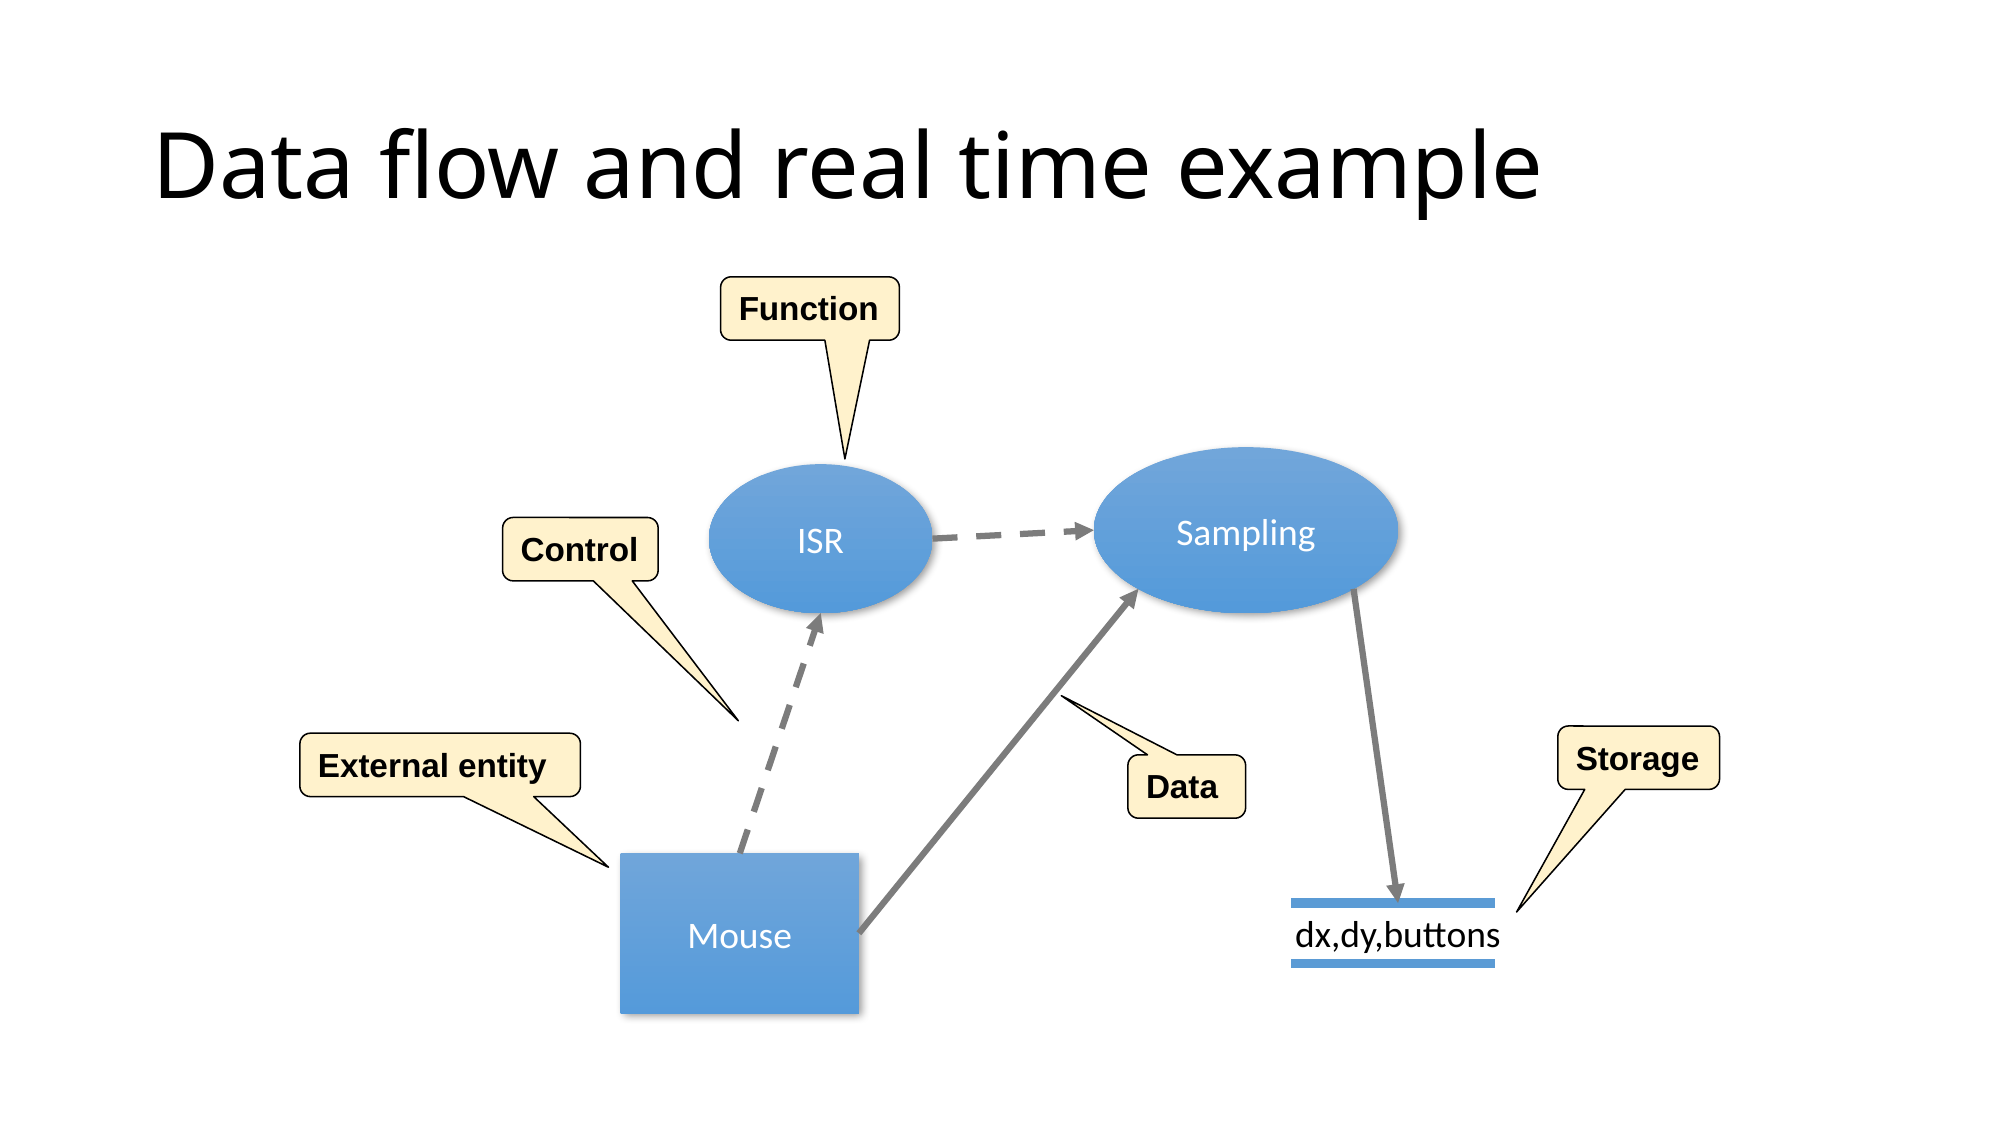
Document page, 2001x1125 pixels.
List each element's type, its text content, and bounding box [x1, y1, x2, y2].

text_box Storage [1522, 725, 1720, 902]
text_box Data [1139, 735, 1246, 819]
title Data flow and real time example [137, 59, 1863, 278]
text_box External entity [299, 733, 609, 868]
text_box Sampling [1093, 447, 1399, 614]
text_box Control [502, 517, 739, 721]
text_box ISR [708, 464, 933, 614]
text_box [932, 530, 1094, 539]
text_box Function [720, 276, 900, 459]
text_box Mouse [620, 853, 859, 1014]
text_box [858, 588, 1139, 934]
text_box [1353, 588, 1398, 903]
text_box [1268, 902, 1528, 964]
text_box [739, 613, 821, 854]
